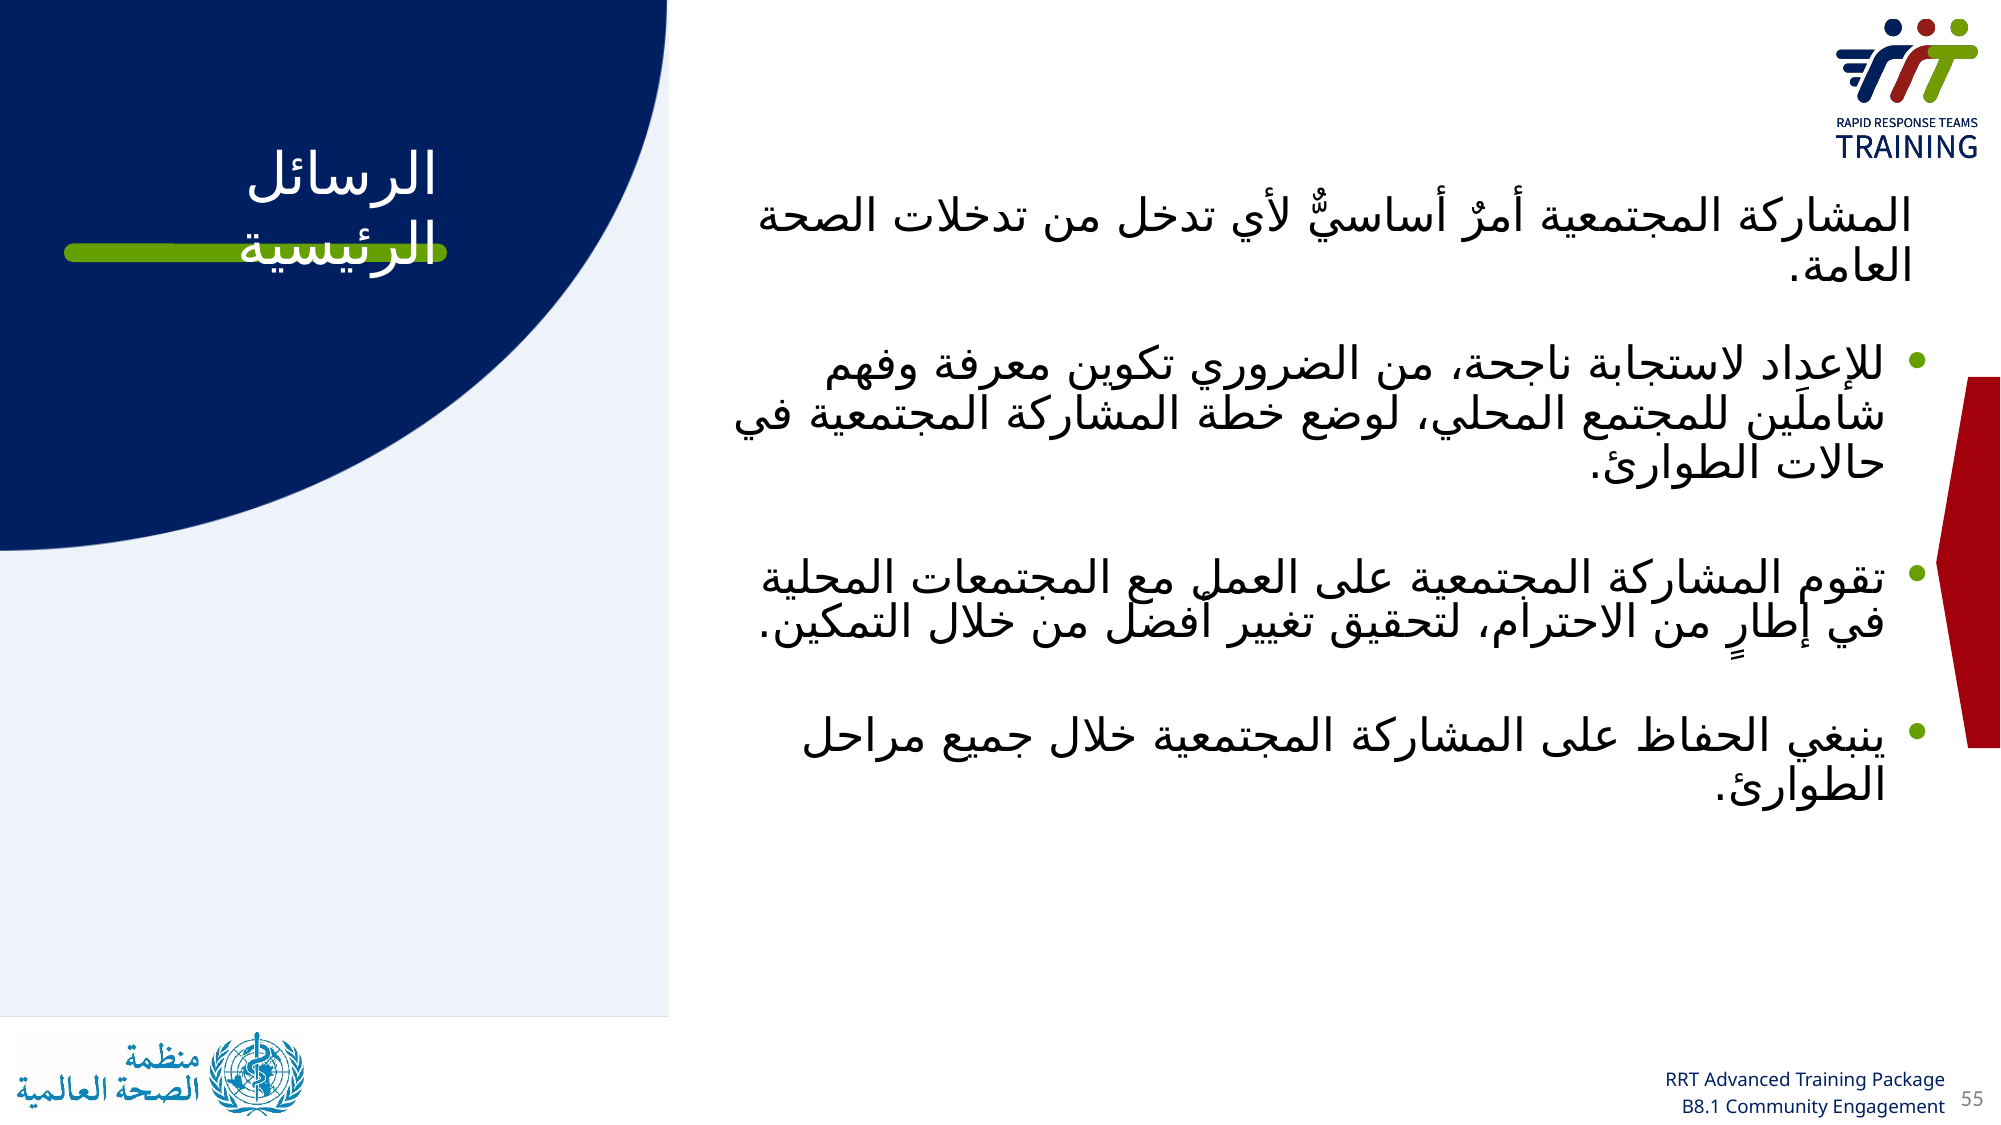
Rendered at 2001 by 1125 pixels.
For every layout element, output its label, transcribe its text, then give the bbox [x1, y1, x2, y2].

text_box الرسائل الرئيسية [39, 128, 447, 284]
list المشاركة المجتمعية أمرٌ أساسيٌّ لأي تدخل من تدخلات الصحة العامة. للإعداد لاستجابة ناجحة، من الضروري تكوين معرفة وفهم شاملَين للمجتمع المحلي، لوضع خطة المشاركة المجتمعية في حالات الطوارئ. تقوم المشاركة المجتمعية على العمل مع المجتمعات المحلية في إطارٍ من الاحترام، لتحقيق تغيير أفضل من خلال التمكين. ينبغي الحفاظ على المشاركة المجتمعية خلال جميع مراحل الطوارئ. [700, 184, 1937, 941]
picture [17, 1032, 304, 1116]
picture [0, 0, 669, 1018]
picture [1835, 19, 1978, 167]
